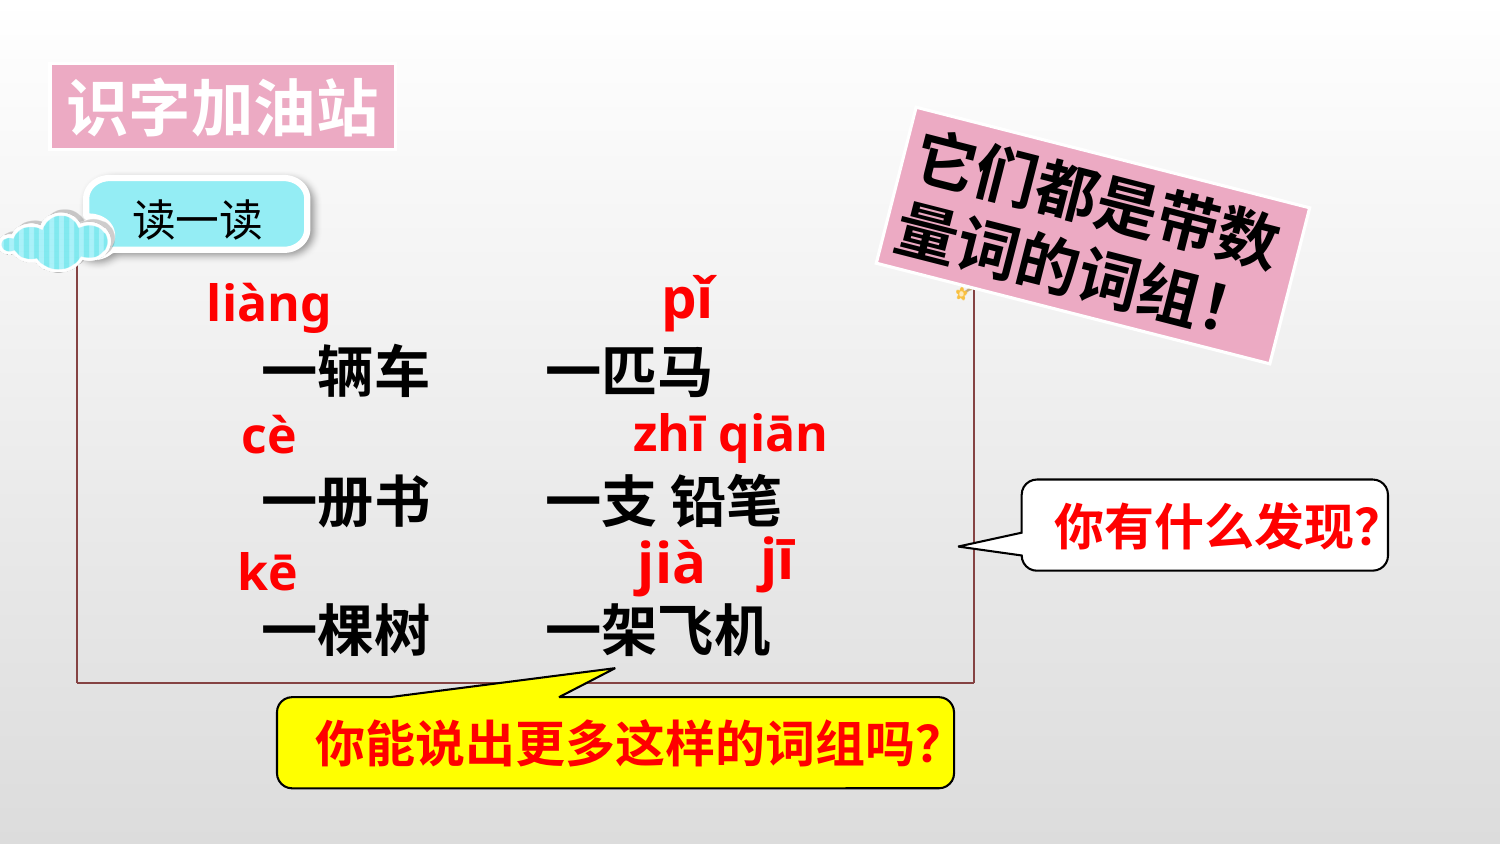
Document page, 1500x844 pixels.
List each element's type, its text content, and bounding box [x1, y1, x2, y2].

text_box 你能说出更多这样的词组吗？ [275, 684, 956, 790]
text_box 识字加油站 [48, 62, 397, 151]
text_box 它们都是带数量词的词组！ [896, 105, 1312, 366]
text_box 你有什么发现？ [1061, 478, 1390, 572]
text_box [0, 178, 1061, 684]
